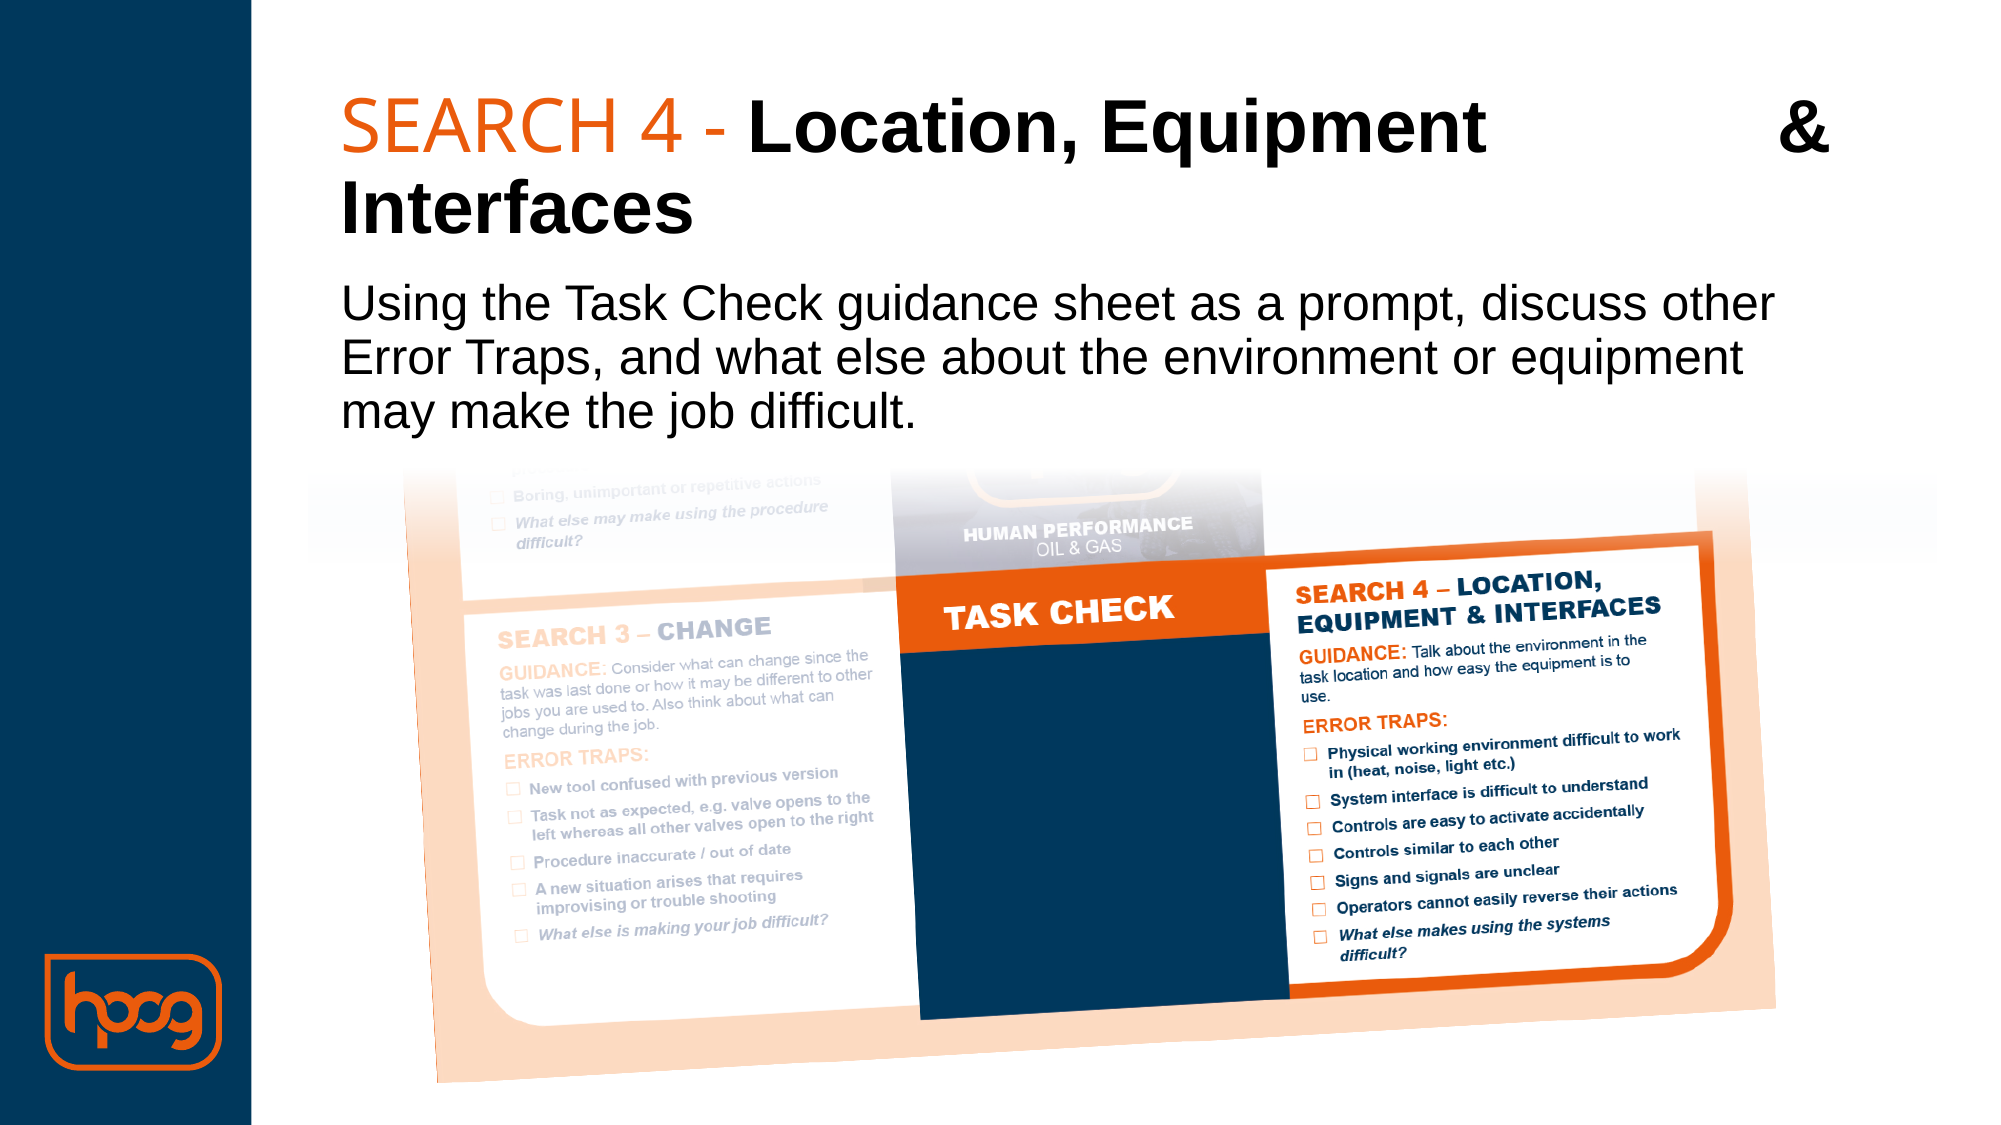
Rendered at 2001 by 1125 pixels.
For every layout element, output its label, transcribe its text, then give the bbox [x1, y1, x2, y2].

text_box [308, 30, 1938, 563]
list Using the Task Check guidance sheet as a prompt, discuss other Error Traps, and what else about the environment or equipment may make the job difficult. [325, 270, 1863, 1095]
picture [408, 96, 1750, 1046]
title SEARCH 4 - Location, Equipment & Interfaces [325, 59, 1937, 278]
